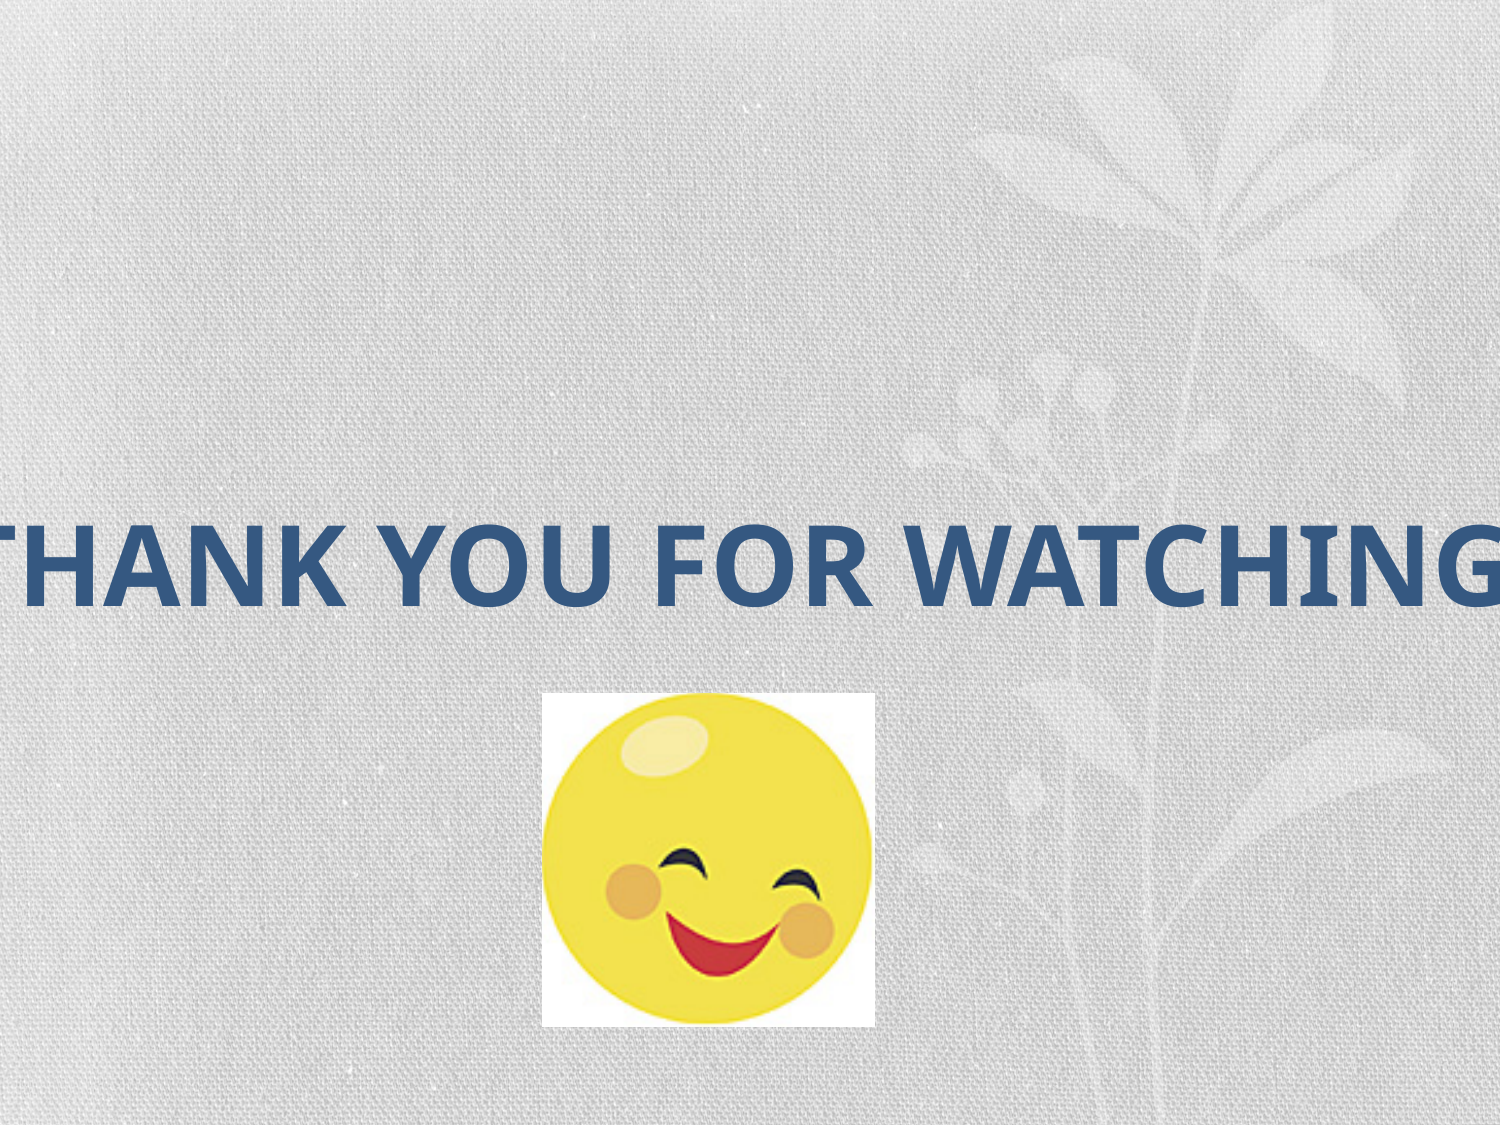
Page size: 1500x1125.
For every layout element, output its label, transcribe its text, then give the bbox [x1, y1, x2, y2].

text_box Thank YOU FOR WATCHING! [0, 486, 1500, 637]
picture [541, 693, 876, 1027]
